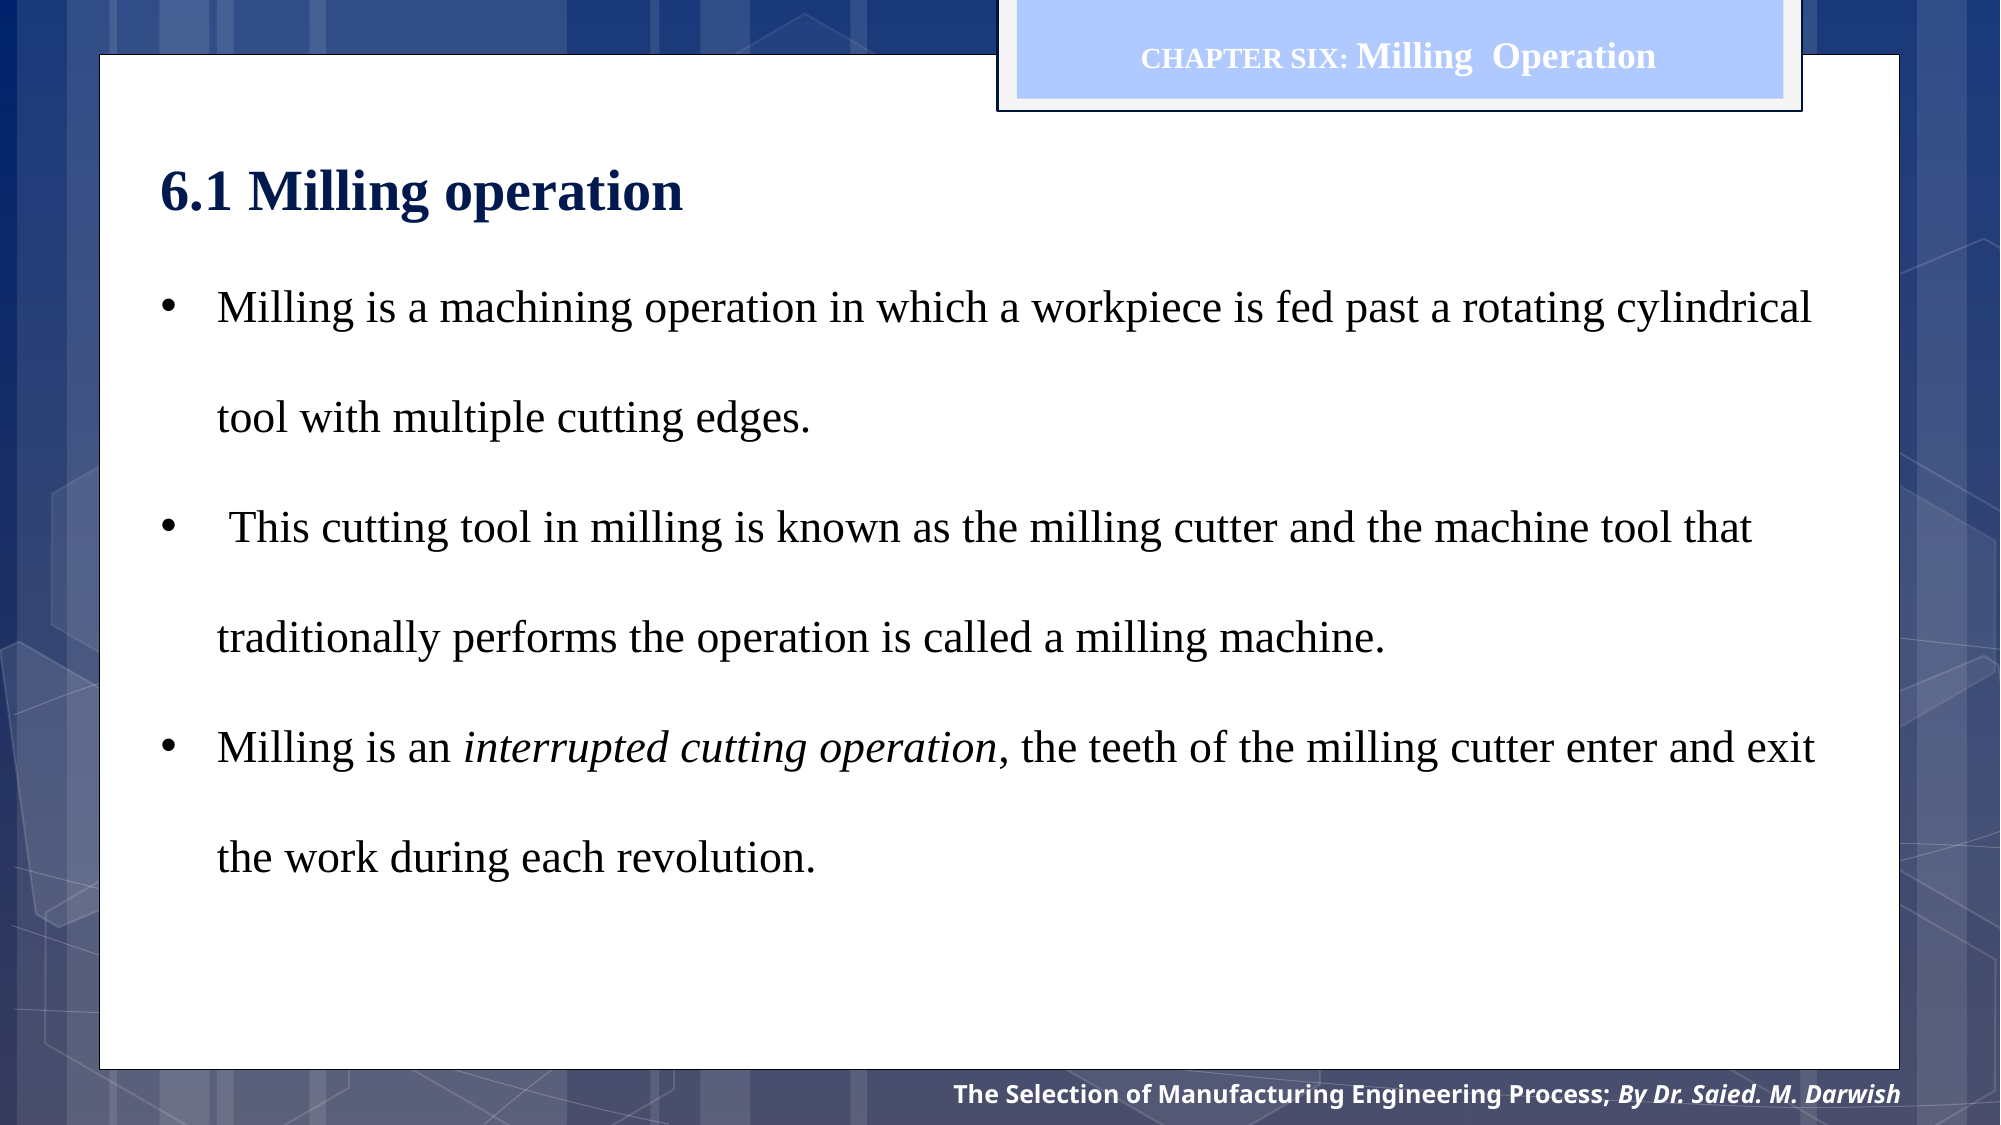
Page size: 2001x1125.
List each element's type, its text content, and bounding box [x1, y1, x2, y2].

text_box 6.1 Milling operation Milling is a machining operation in which a workpiece is fed past a rotating cylindrical tool with multiple cutting edges. This cutting tool in milling is known as the milling cutter and the machine tool that traditionally performs the operation is called a milling machine. Milling is an interrupted cutting operation, the teeth of the milling cutter enter and exit the work during each revolution. [145, 228, 1887, 890]
text_box CHAPTER SIX: Milling Operation [940, 0, 1858, 84]
